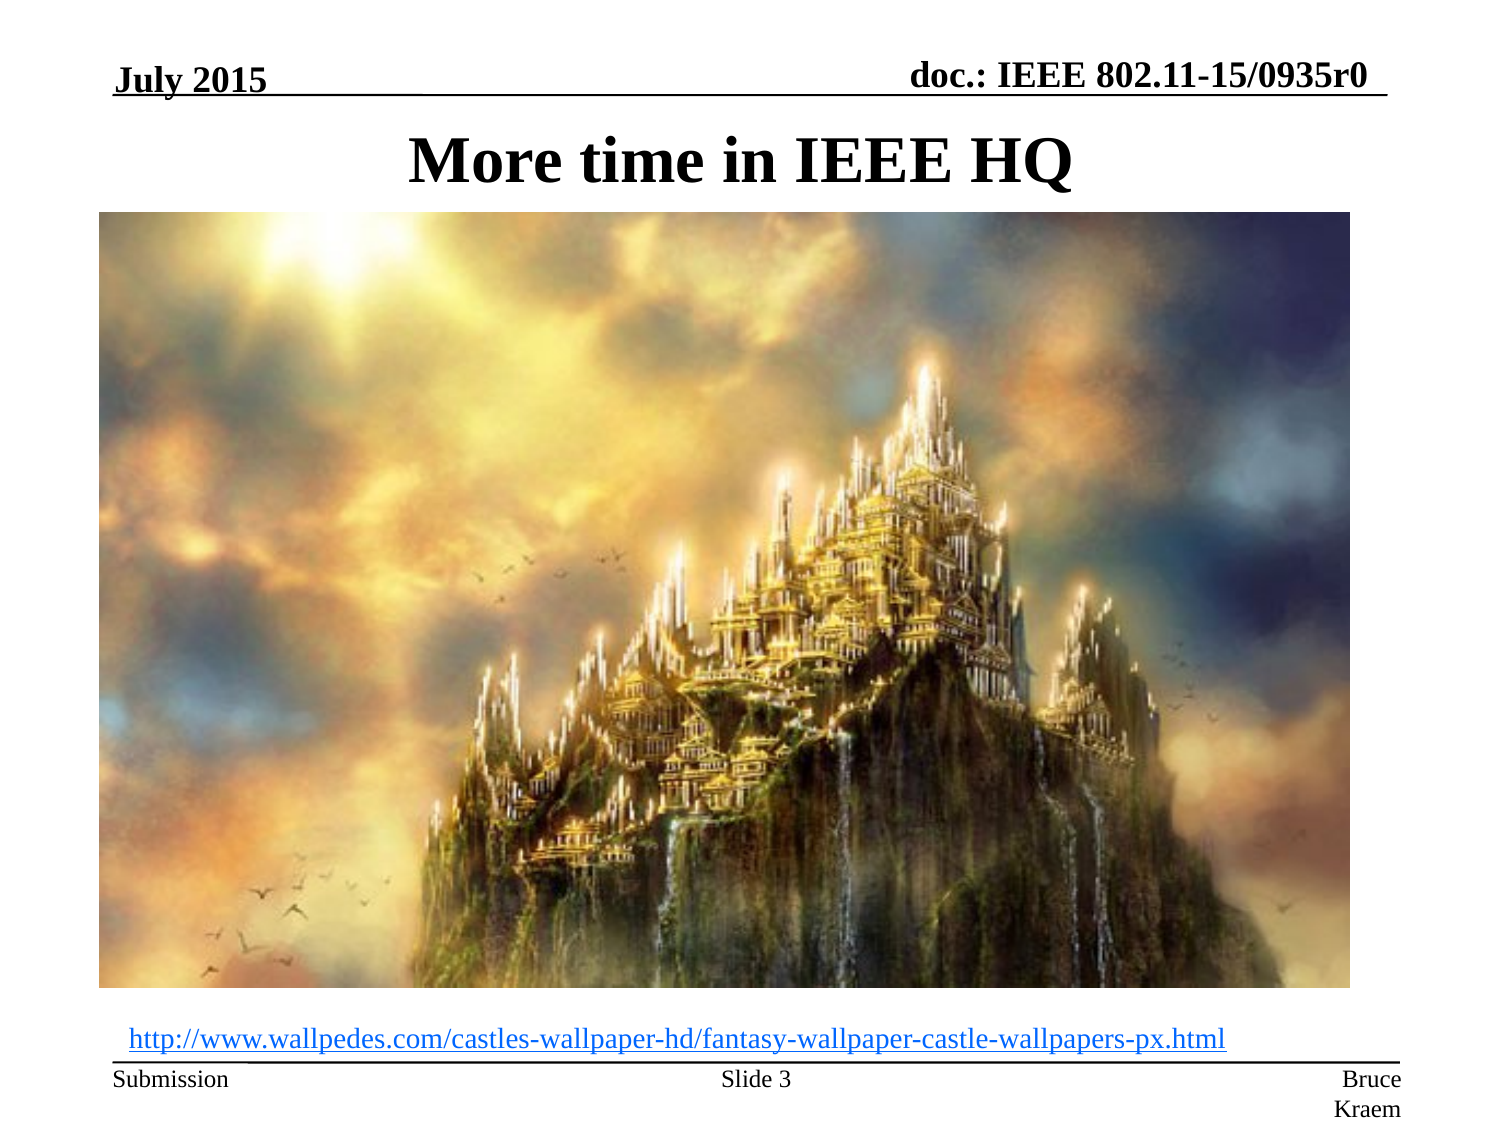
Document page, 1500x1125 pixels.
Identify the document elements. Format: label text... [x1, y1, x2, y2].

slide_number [114, 54, 335, 100]
title More time in IEEE HQ [112, 112, 1388, 200]
slide_number Slide 3 [712, 1063, 800, 1093]
picture [99, 212, 1351, 988]
text_box http://www.wallpedes.com/castles-wallpaper-hd/fantasy-wallpaper-castle-wallpapers-px.html [114, 1012, 1242, 1063]
footer Bruce Kraemer, Marvell [1325, 1062, 1402, 1093]
